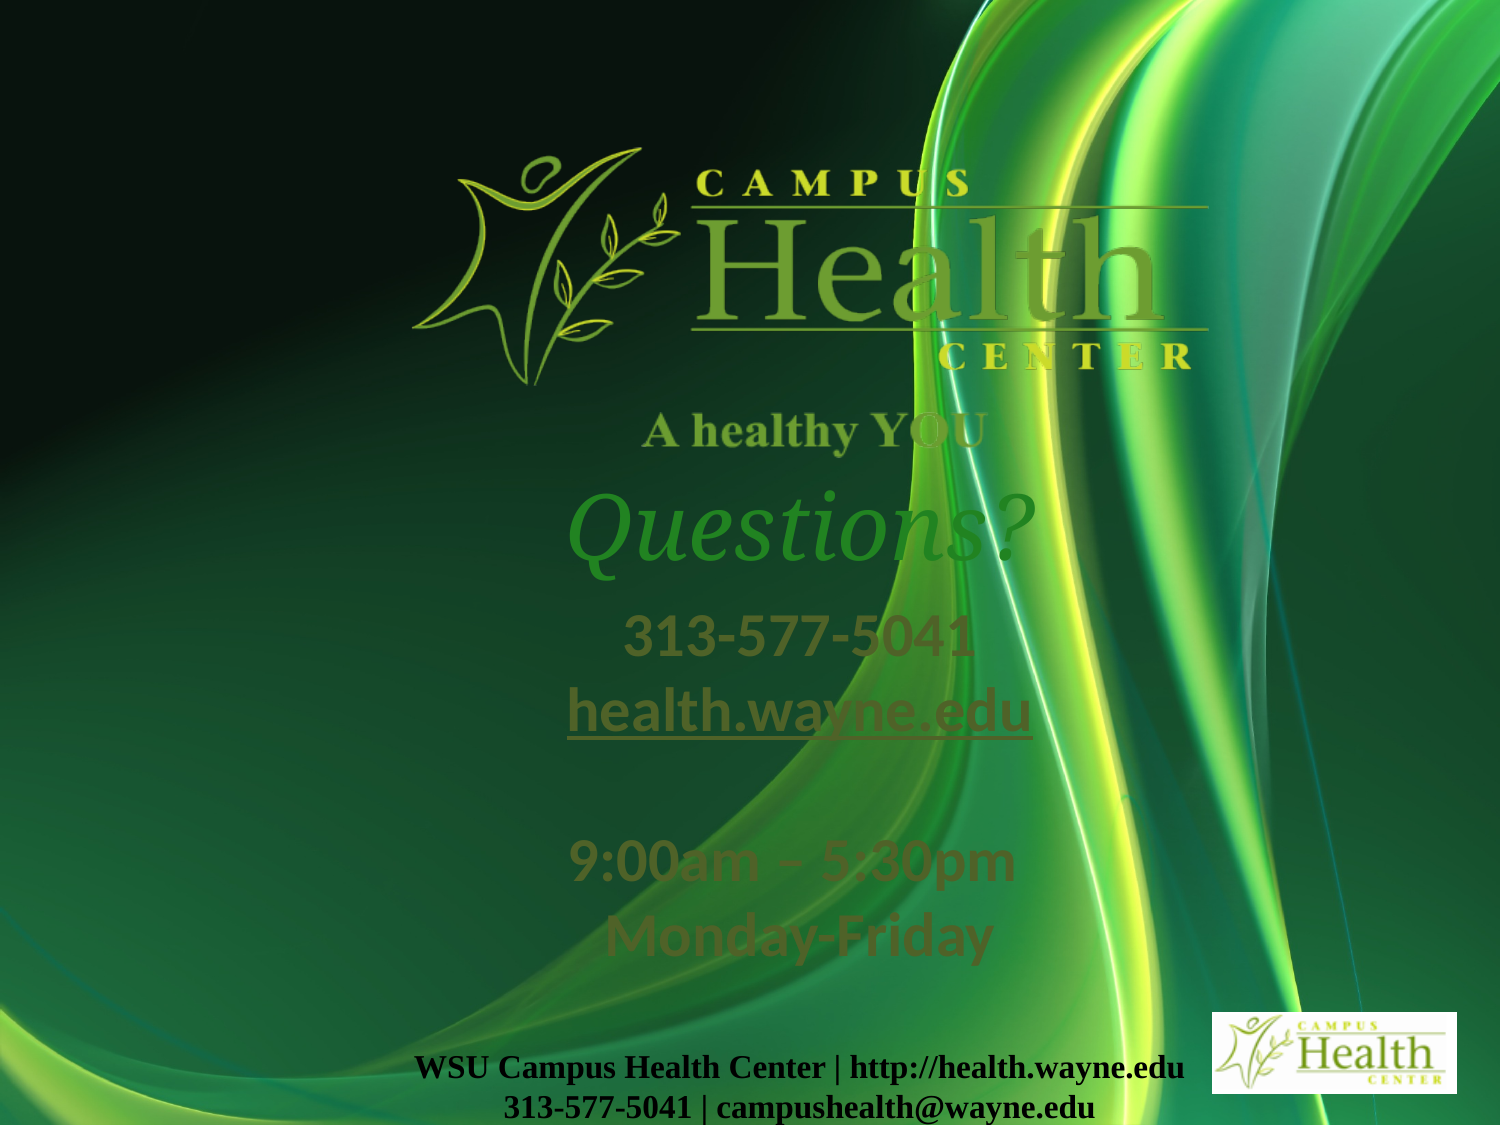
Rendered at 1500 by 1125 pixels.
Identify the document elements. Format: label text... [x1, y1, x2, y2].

text_box 313-577-5041 health.wayne.edu 9:00am – 5:30pm Monday-Friday [225, 618, 1375, 1022]
text_box WSU Campus Health Center | http://health.wayne.edu 313-577-5041 | campushealth@wayne.edu [387, 1037, 1213, 1125]
text_box Questions? [124, 429, 1475, 618]
picture [0, 0, 1500, 1125]
